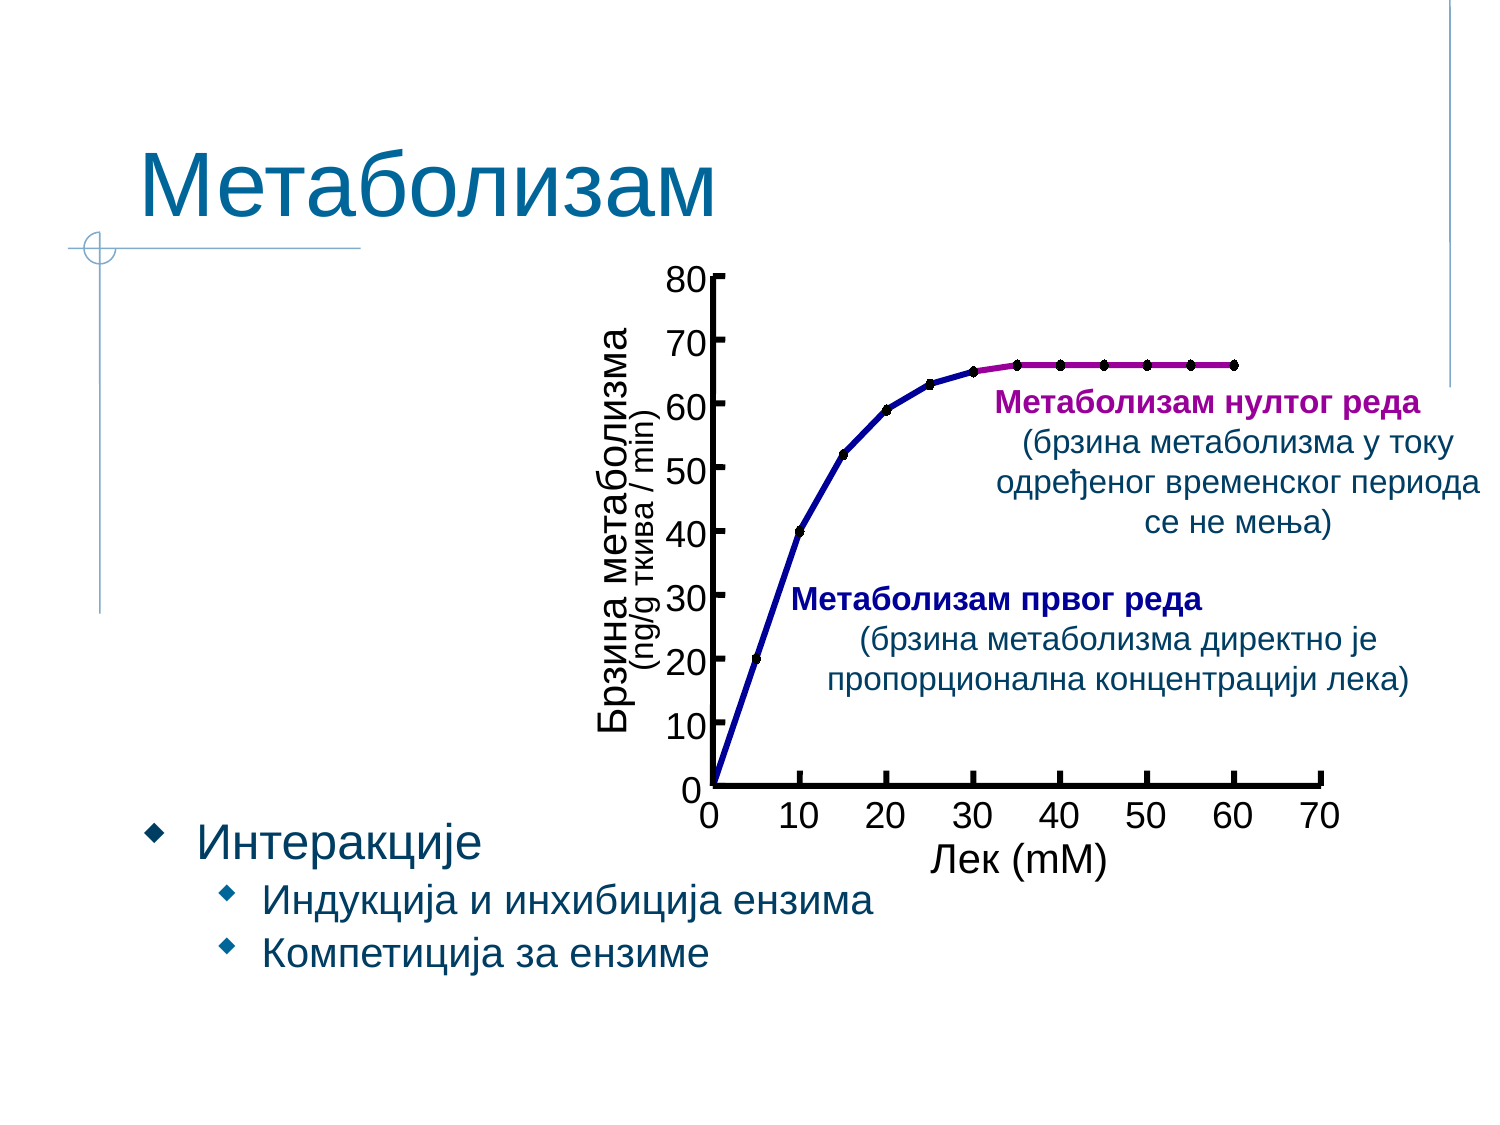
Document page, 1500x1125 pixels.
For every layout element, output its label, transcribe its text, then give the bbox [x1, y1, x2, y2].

text_box Брзина метаболизма [584, 277, 635, 787]
text_box [1100, 359, 1109, 371]
text_box [882, 404, 892, 416]
text_box [1013, 359, 1022, 371]
text_box [969, 366, 978, 378]
text_box 70 [665, 319, 707, 365]
text_box (ng/g ткива / min) [619, 285, 660, 796]
text_box 50 [665, 446, 707, 492]
text_box 20 [665, 638, 707, 684]
text_box 0 [680, 765, 702, 811]
text_box 20 [864, 791, 907, 832]
text_box 40 [1038, 791, 1081, 832]
text_box Метаболизам првог реда (брзина метаболизма директно је пропорционална концентрацији лека) [790, 577, 1447, 697]
text_box 50 [1125, 791, 1167, 832]
text_box 40 [665, 510, 707, 556]
text_box 10 [778, 791, 820, 832]
text_box [1142, 359, 1152, 371]
text_box Лек (mM) [714, 832, 1325, 883]
text_box [752, 653, 761, 664]
text_box Метаболизам нултог реда (брзина метаболизма у току одређеног временског периода се не мења) [994, 380, 1483, 541]
text_box 80 [665, 255, 707, 301]
text_box [1229, 359, 1239, 371]
text_box [839, 449, 848, 460]
text_box [925, 379, 935, 390]
text_box 10 [665, 701, 707, 747]
text_box [795, 525, 805, 537]
text_box 0 [698, 791, 720, 837]
list Интеракције Индукција и инхибиција ензима Компетиција за ензиме [124, 290, 1400, 1026]
text_box 60 [665, 383, 707, 429]
text_box 30 [951, 791, 994, 832]
text_box 60 [1212, 791, 1254, 832]
title Метаболизам [123, 54, 1400, 243]
text_box [1186, 359, 1196, 371]
text_box 30 [665, 574, 707, 620]
text_box 70 [1298, 791, 1341, 837]
text_box [1056, 359, 1065, 371]
